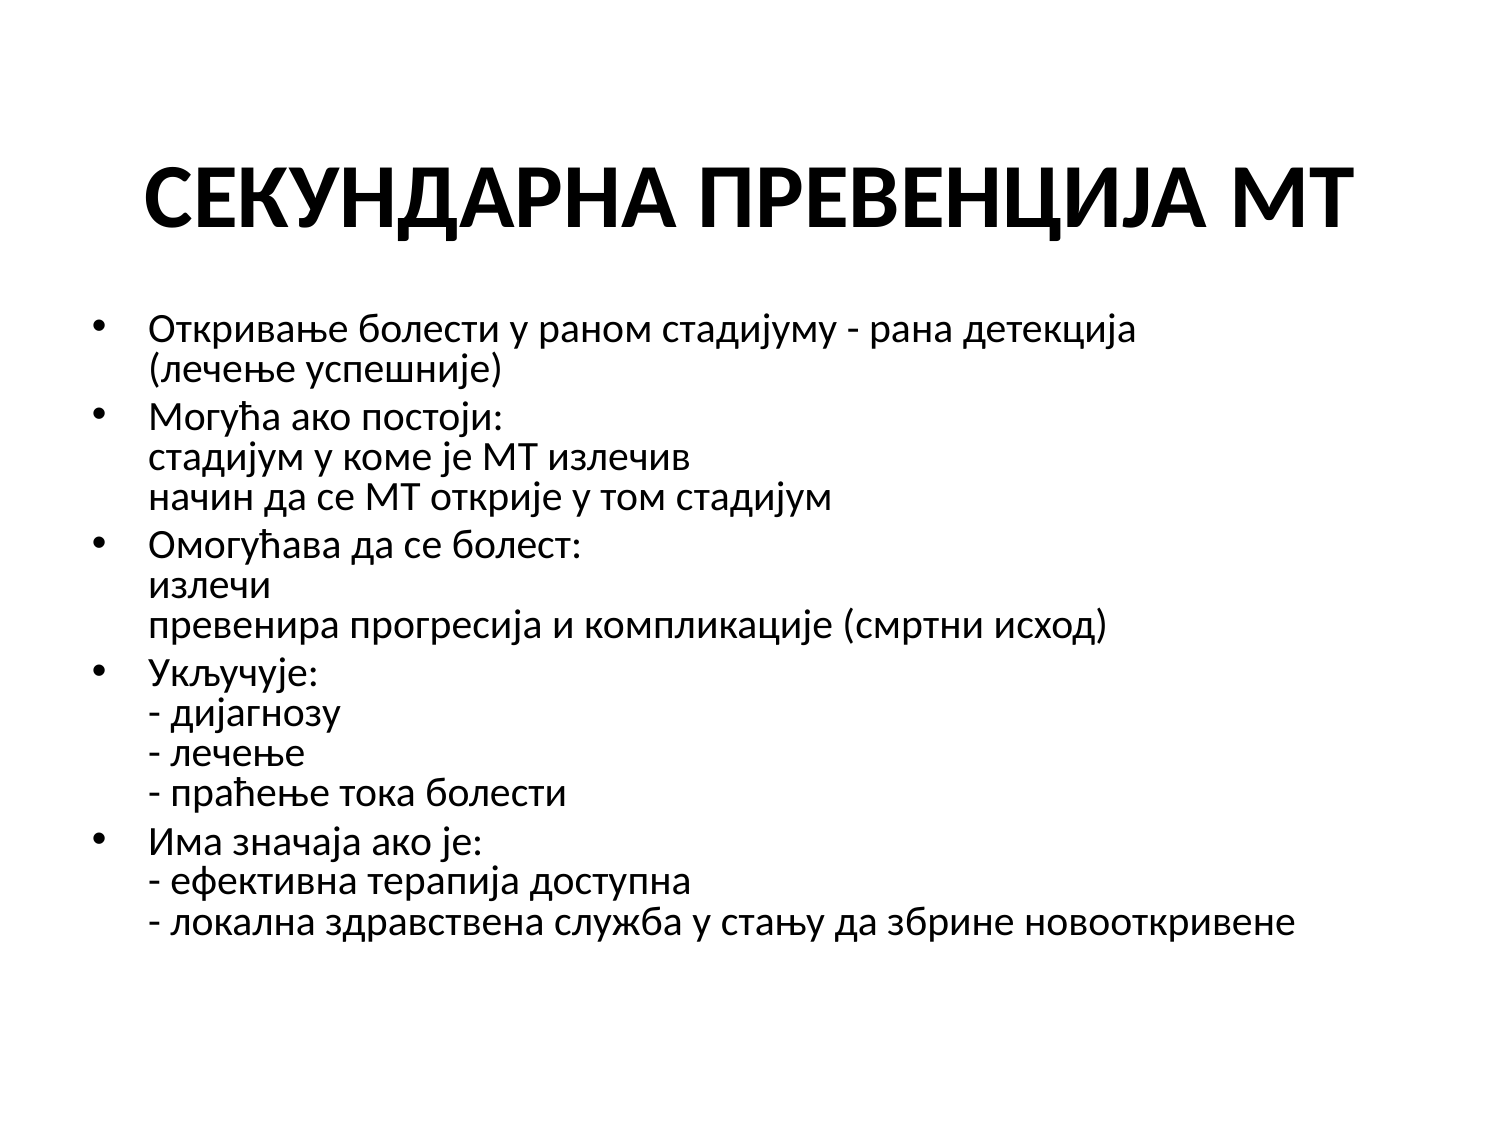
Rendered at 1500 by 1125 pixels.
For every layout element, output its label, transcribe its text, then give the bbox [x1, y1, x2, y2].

title СЕКУНДАРНА ПРЕВЕНЦИЈА МТ [75, 125, 1425, 256]
list Откривање болести у раном стадијуму - рана детекција (лечење успешније) Могућа ако постоји: стадијум у коме је МТ излечив начин да се МТ открије у том стадијум Омогућава да се болест: излечи превенира прогресија и компликације (смртни исход) Укључује: - дијагнозу - лечење - праћење тока болести Има значаја ако је: - ефективна терапија доступна - локална здравствена служба у стању да збрине новооткривене [76, 302, 1427, 1125]
